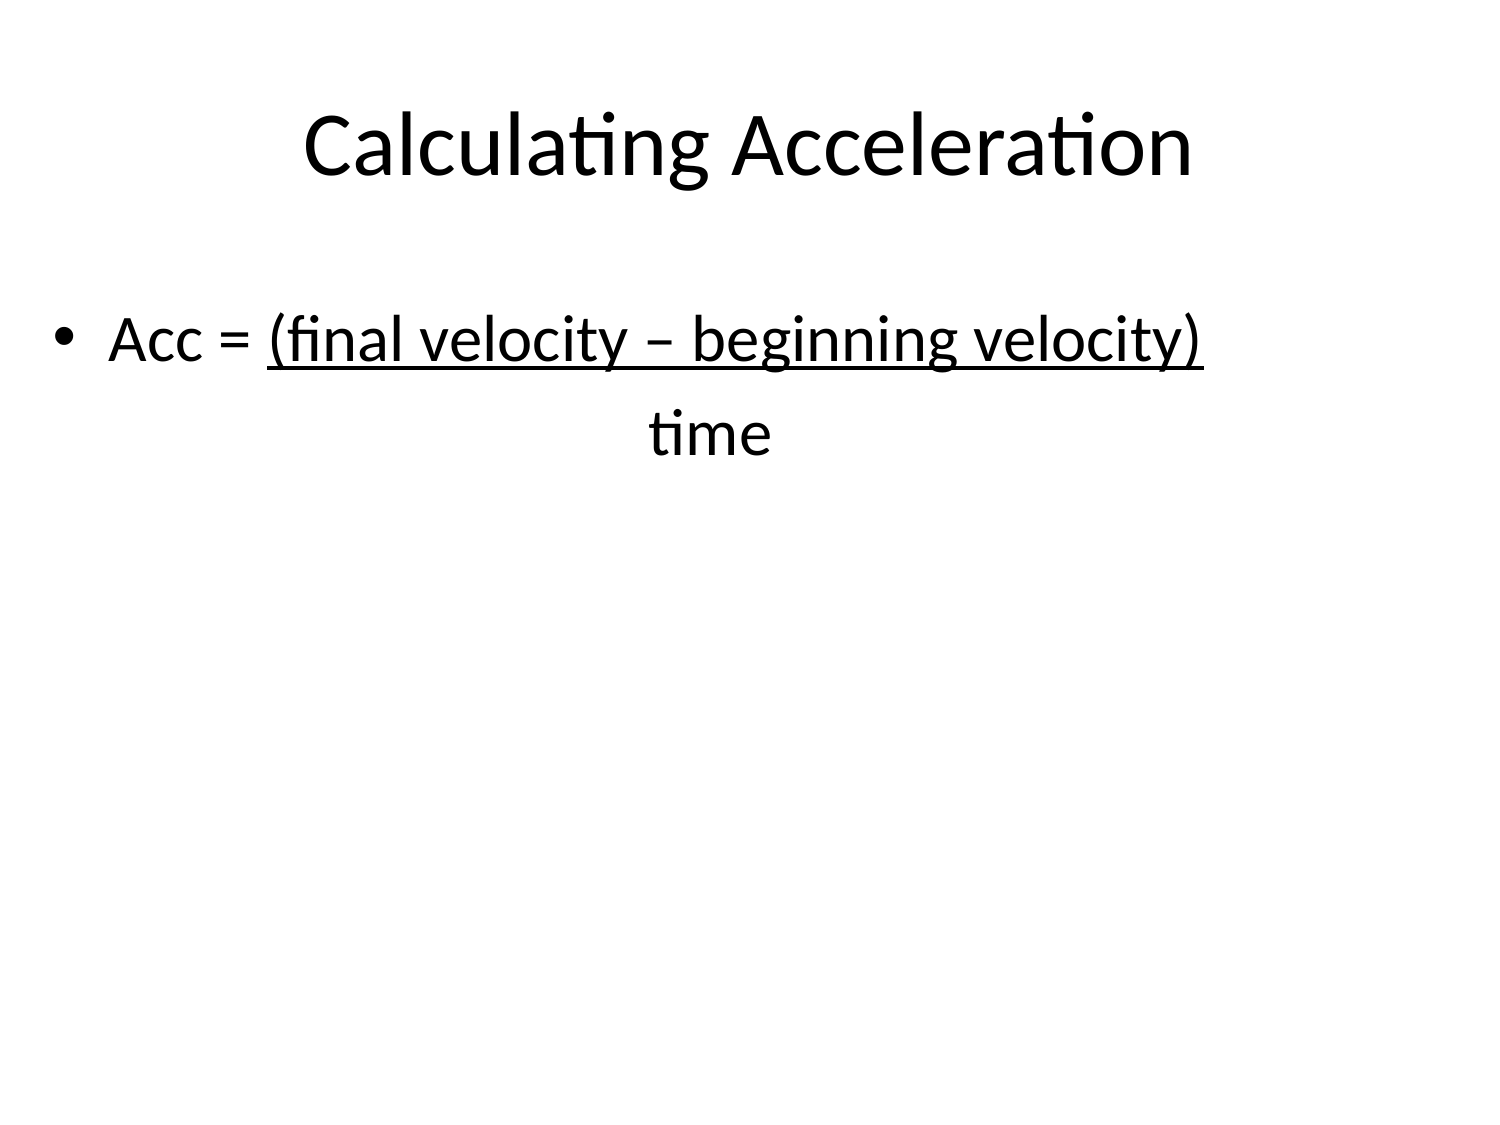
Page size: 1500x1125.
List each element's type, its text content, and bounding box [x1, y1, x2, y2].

list Acc = (final velocity – beginning velocity) time [37, 287, 1388, 838]
title Calculating Acceleration [75, 45, 1425, 233]
